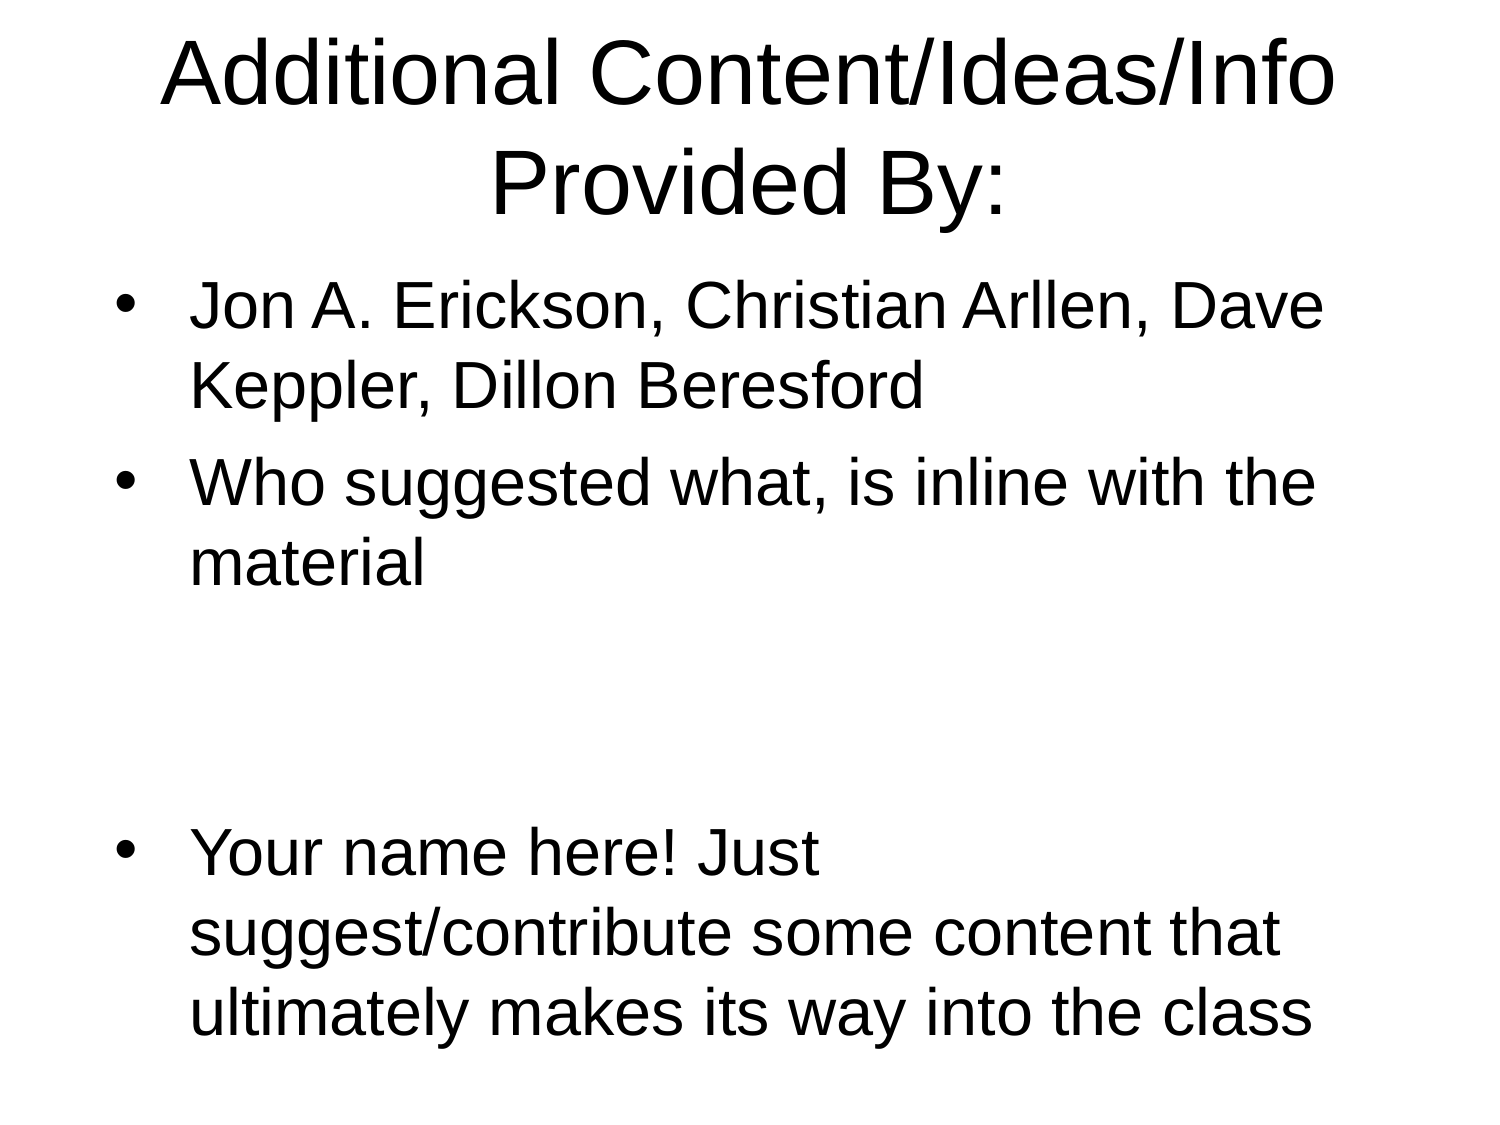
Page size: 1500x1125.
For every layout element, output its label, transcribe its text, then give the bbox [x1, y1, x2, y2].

text_box Additional Content/Ideas/Info Provided By: [112, 12, 1388, 233]
text_box Jon A. Erickson, Christian Arllen, Dave Keppler, Dillon Beresford Who suggested what, is inline with the material Your name here! Just suggest/contribute some content that ultimately makes its way into the class [107, 254, 1383, 1056]
